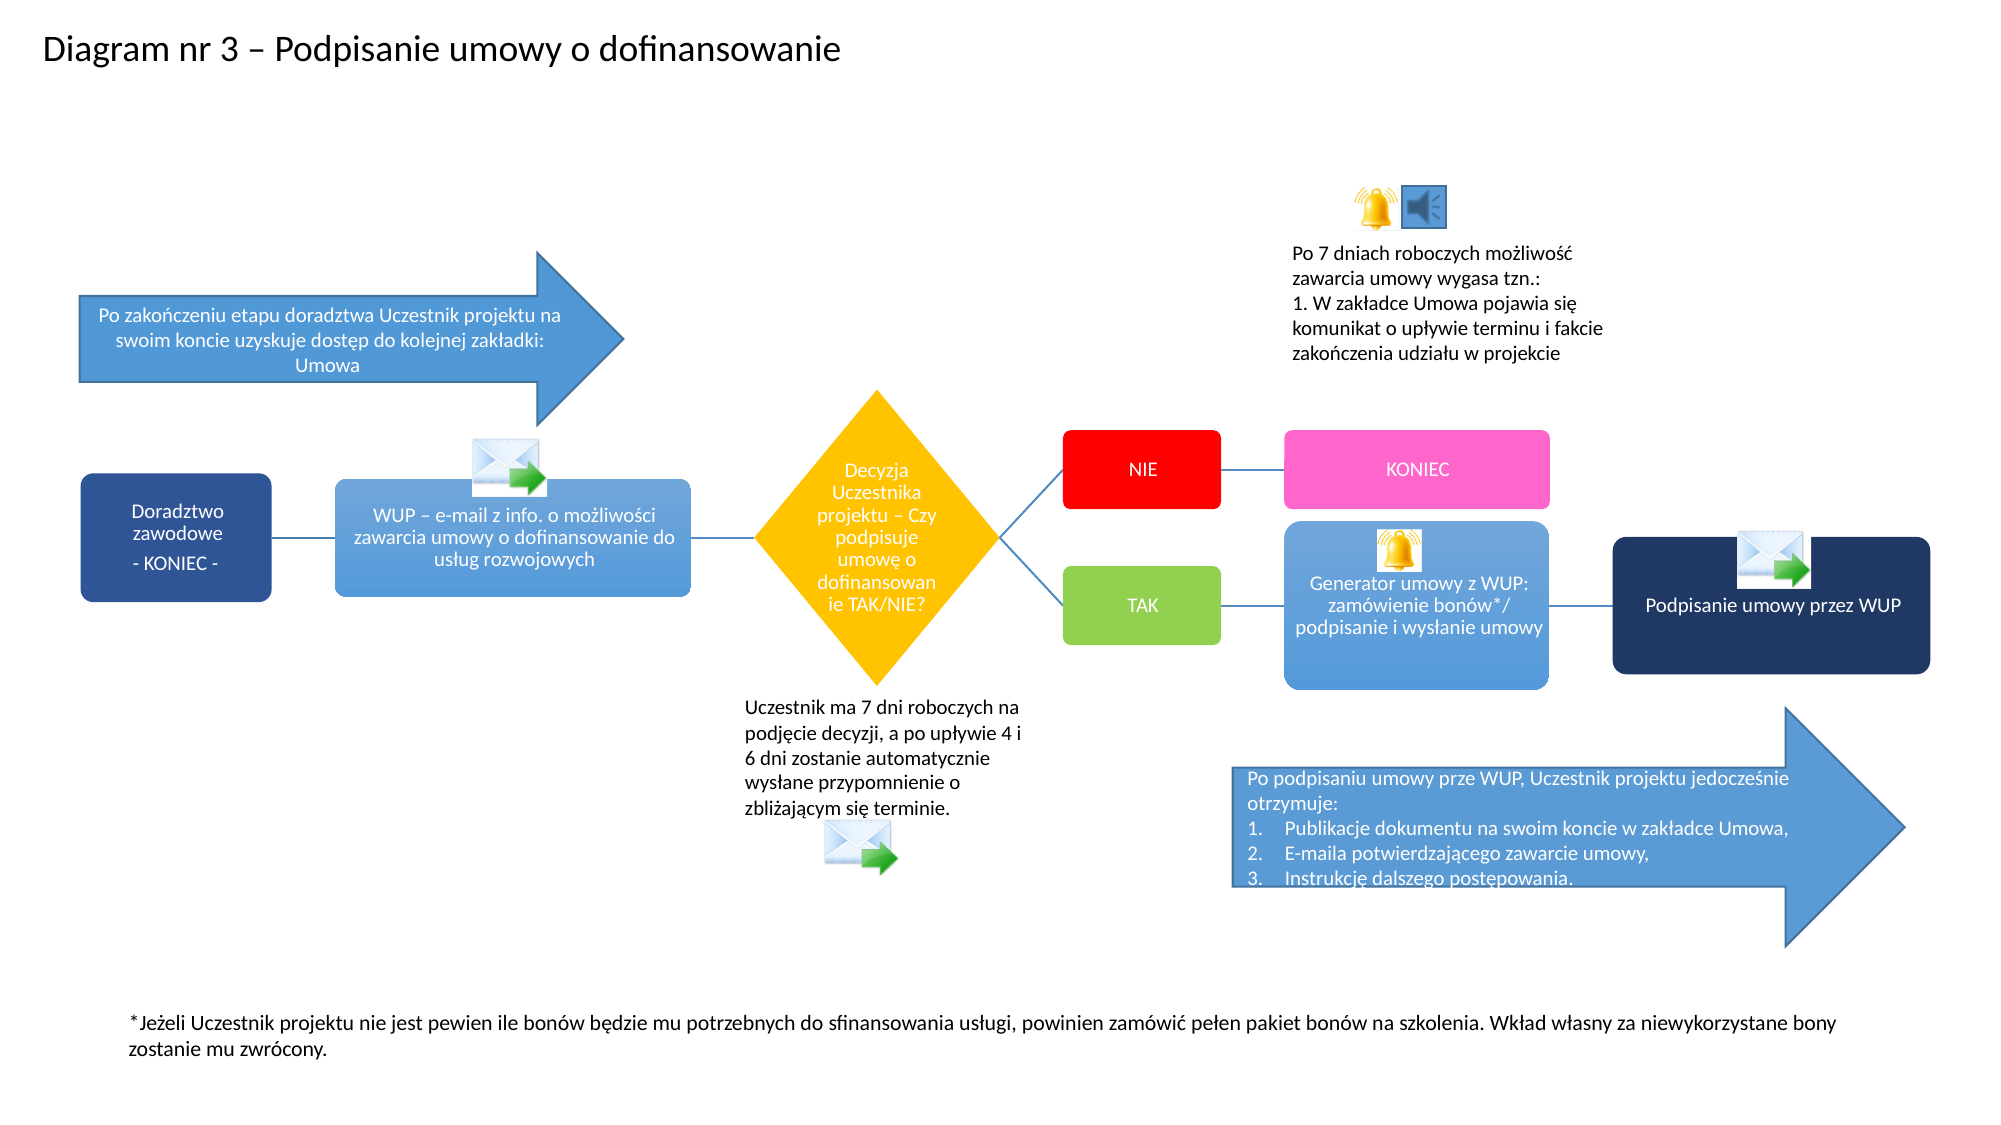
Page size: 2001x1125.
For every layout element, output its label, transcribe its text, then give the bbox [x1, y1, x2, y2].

picture [1377, 529, 1423, 574]
picture [1354, 187, 1400, 232]
text_box Diagram nr 3 – Podpisanie umowy o dofinansowanie [28, 16, 858, 77]
picture [824, 817, 900, 879]
text_box *Jeżeli Uczestnik projektu nie jest pewien ile bonów będzie mu potrzebnych do sfinansowania usługi, powinien zamówić pełen pakiet bonów na szkolenia. Wkład własny za niewykorzystane bony zostanie mu zwrócony. [114, 1000, 1932, 1069]
picture [1736, 529, 1812, 590]
picture [472, 437, 548, 498]
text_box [79, 103, 1932, 977]
picture [1401, 185, 1447, 229]
